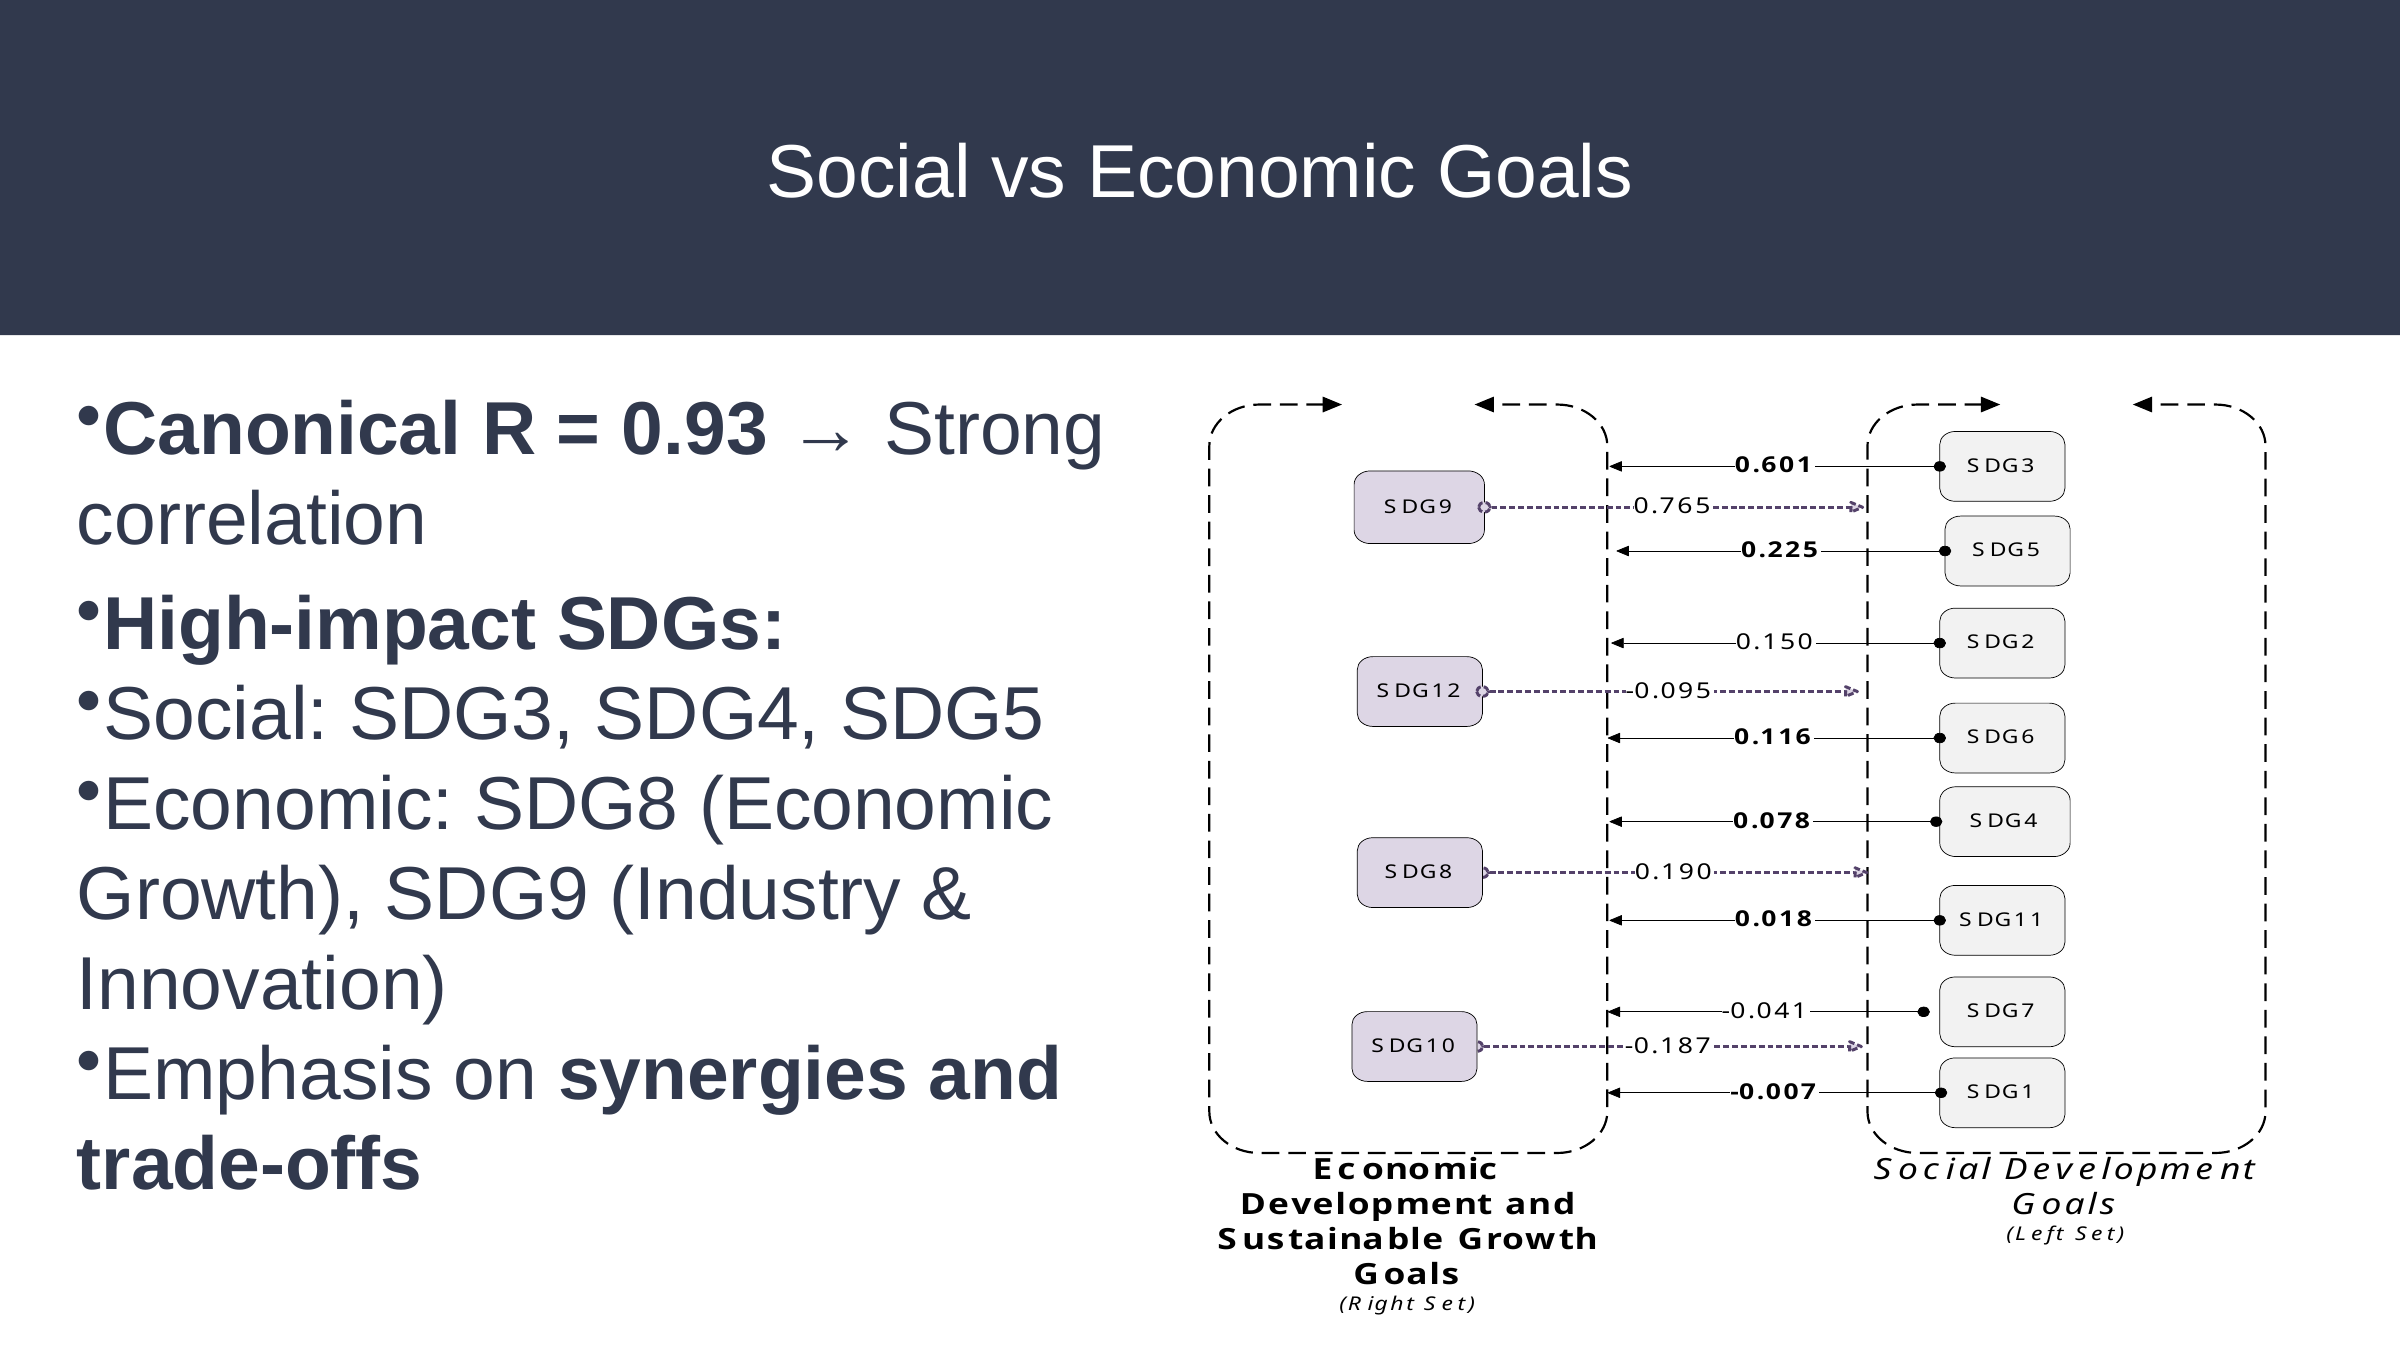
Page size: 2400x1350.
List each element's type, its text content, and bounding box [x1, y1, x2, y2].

text_box High-impact SDGs: Social: SDG3, SDG4, SDG5 Economic: SDG8 (Economic Growth), SDG9 (Industry & Innovation) Emphasis on synergies and trade-offs [61, 566, 1178, 1212]
text_box Canonical R = 0.93 → Strong correlation [61, 371, 1167, 566]
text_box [1183, 383, 2289, 1319]
text_box Social vs Economic Goals [598, 115, 1802, 220]
